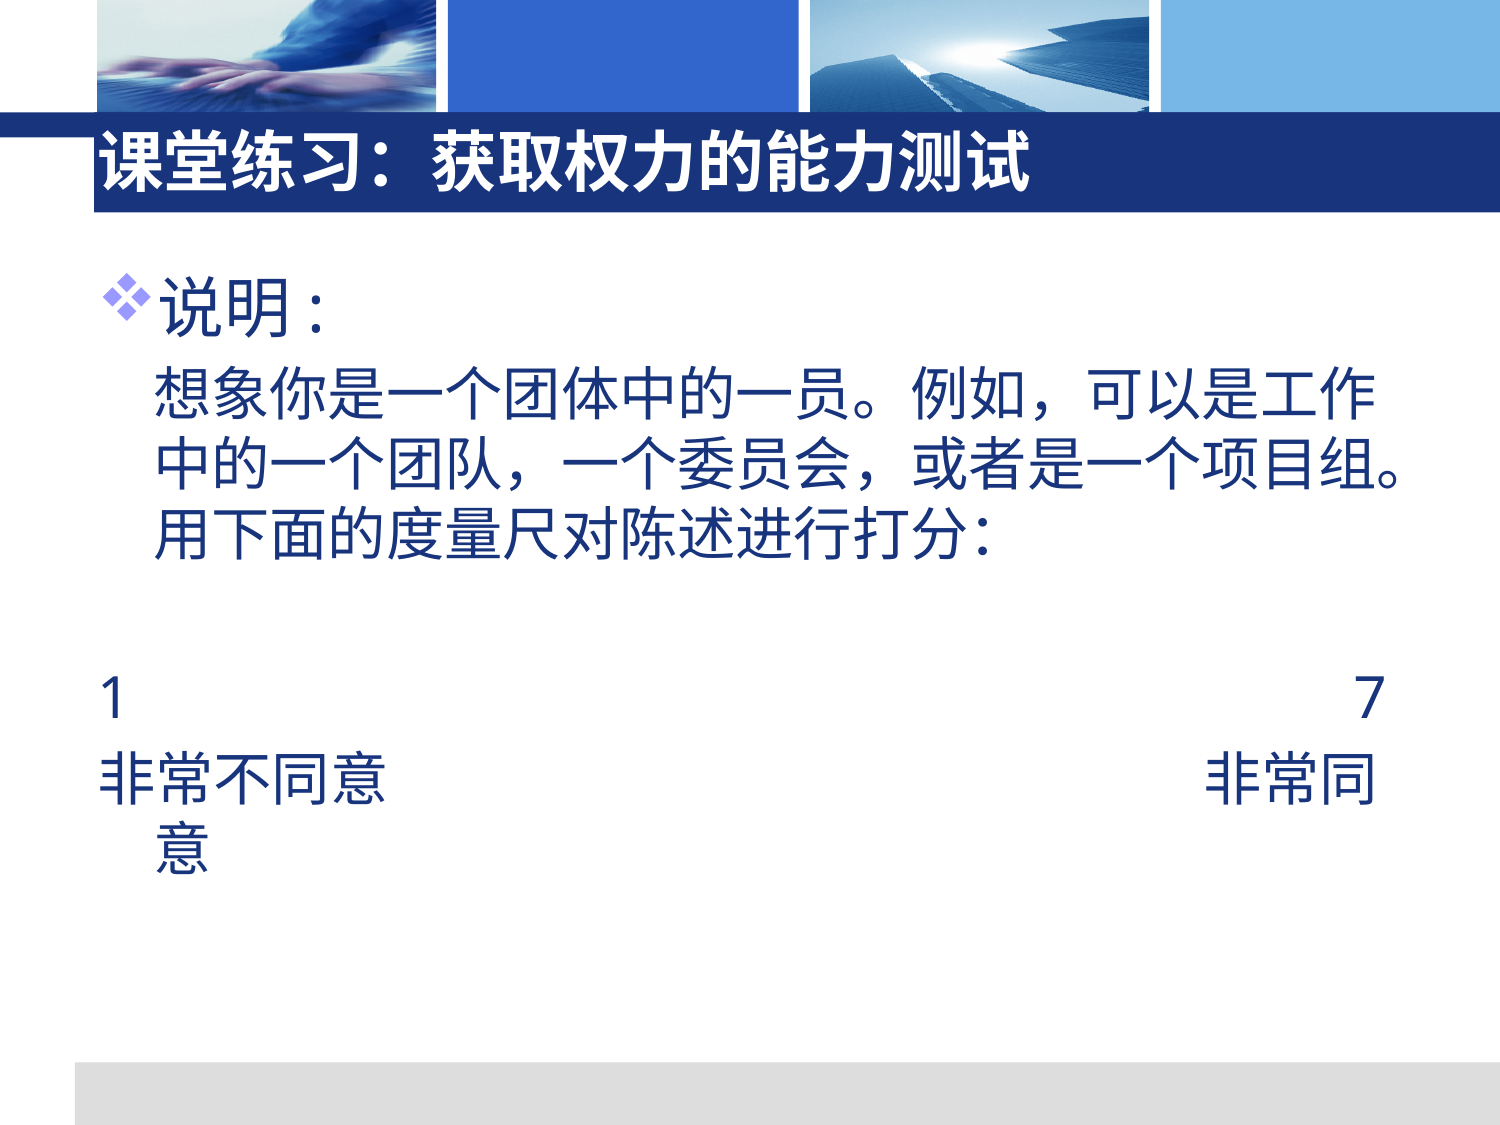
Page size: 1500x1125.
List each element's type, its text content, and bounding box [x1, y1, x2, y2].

list 说明: 想象你是一个团体中的一员。例如，可以是工作中的一个团队，一个委员会，或者是一个项目组。用下面的度量尺对陈述进行打分： 1 7 非常不同意 非常同意 [82, 257, 1425, 1032]
picture [97, 0, 437, 75]
picture [810, 0, 1150, 75]
title 课堂练习：获取权力的能力测试 [82, 75, 1465, 244]
